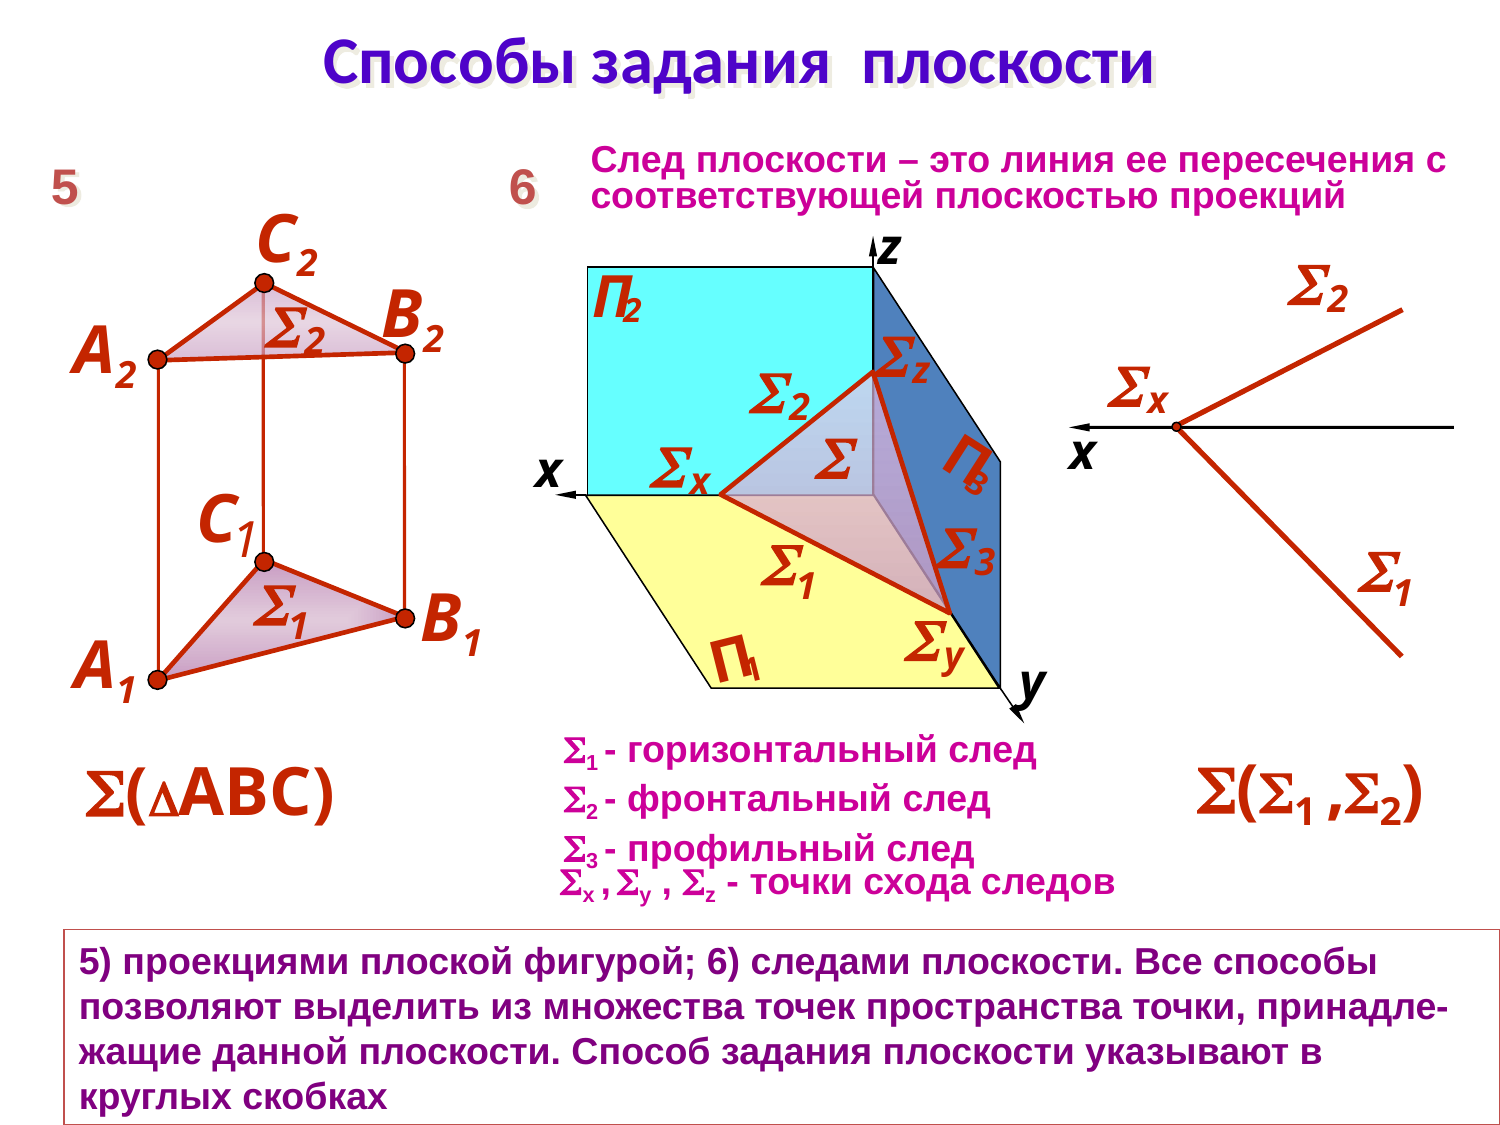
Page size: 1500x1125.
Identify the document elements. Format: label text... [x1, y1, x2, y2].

title Способы задания плоскости [64, 0, 1415, 114]
text_box 5) проекциями плоской фигурой; 6) следами плоскости. Все способы позволяют выделить из множества точек пространства точки, принадле-жащие данной плоскости. Способ задания плоскости указывают в круглых скобках [64, 929, 1500, 1125]
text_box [1154, 238, 1455, 834]
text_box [493, 146, 1150, 911]
text_box След плоскости – это линия ее пересечения с соответствующей плоскостью проекций [575, 136, 1500, 223]
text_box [35, 146, 492, 837]
